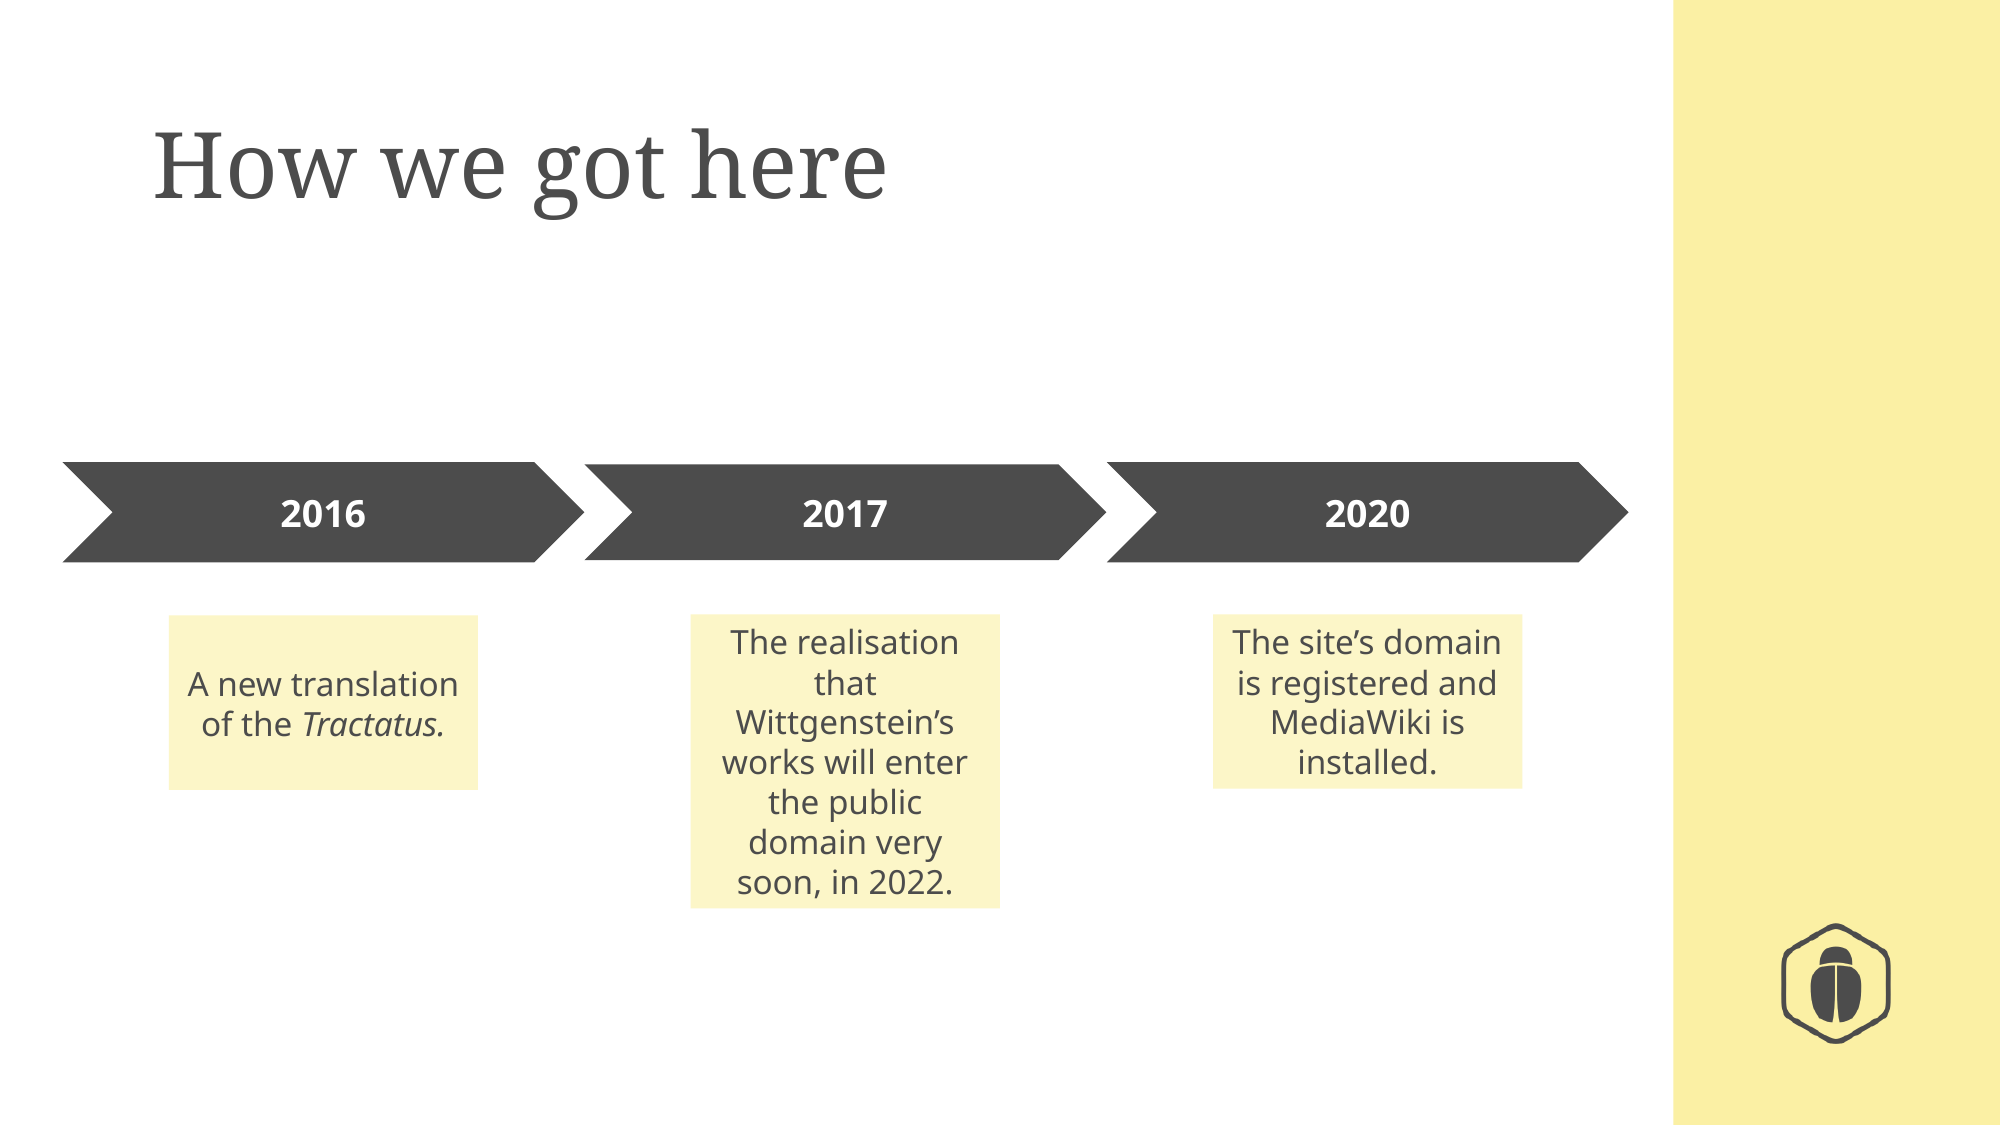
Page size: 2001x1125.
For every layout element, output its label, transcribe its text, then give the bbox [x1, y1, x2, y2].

text_box The site’s domain is registered and MediaWiki is installed. [1213, 614, 1523, 789]
text_box 2016 [59, 461, 586, 564]
text_box The realisation that Wittgenstein’s works will enter the public domain very soon, in 2022. [690, 614, 1000, 909]
picture [1775, 923, 1896, 1044]
title How we got here [137, 59, 1863, 278]
text_box 2020 [1104, 461, 1631, 564]
text_box 2017 [581, 463, 1108, 562]
text_box A new translation of the Tractatus. [168, 615, 478, 790]
